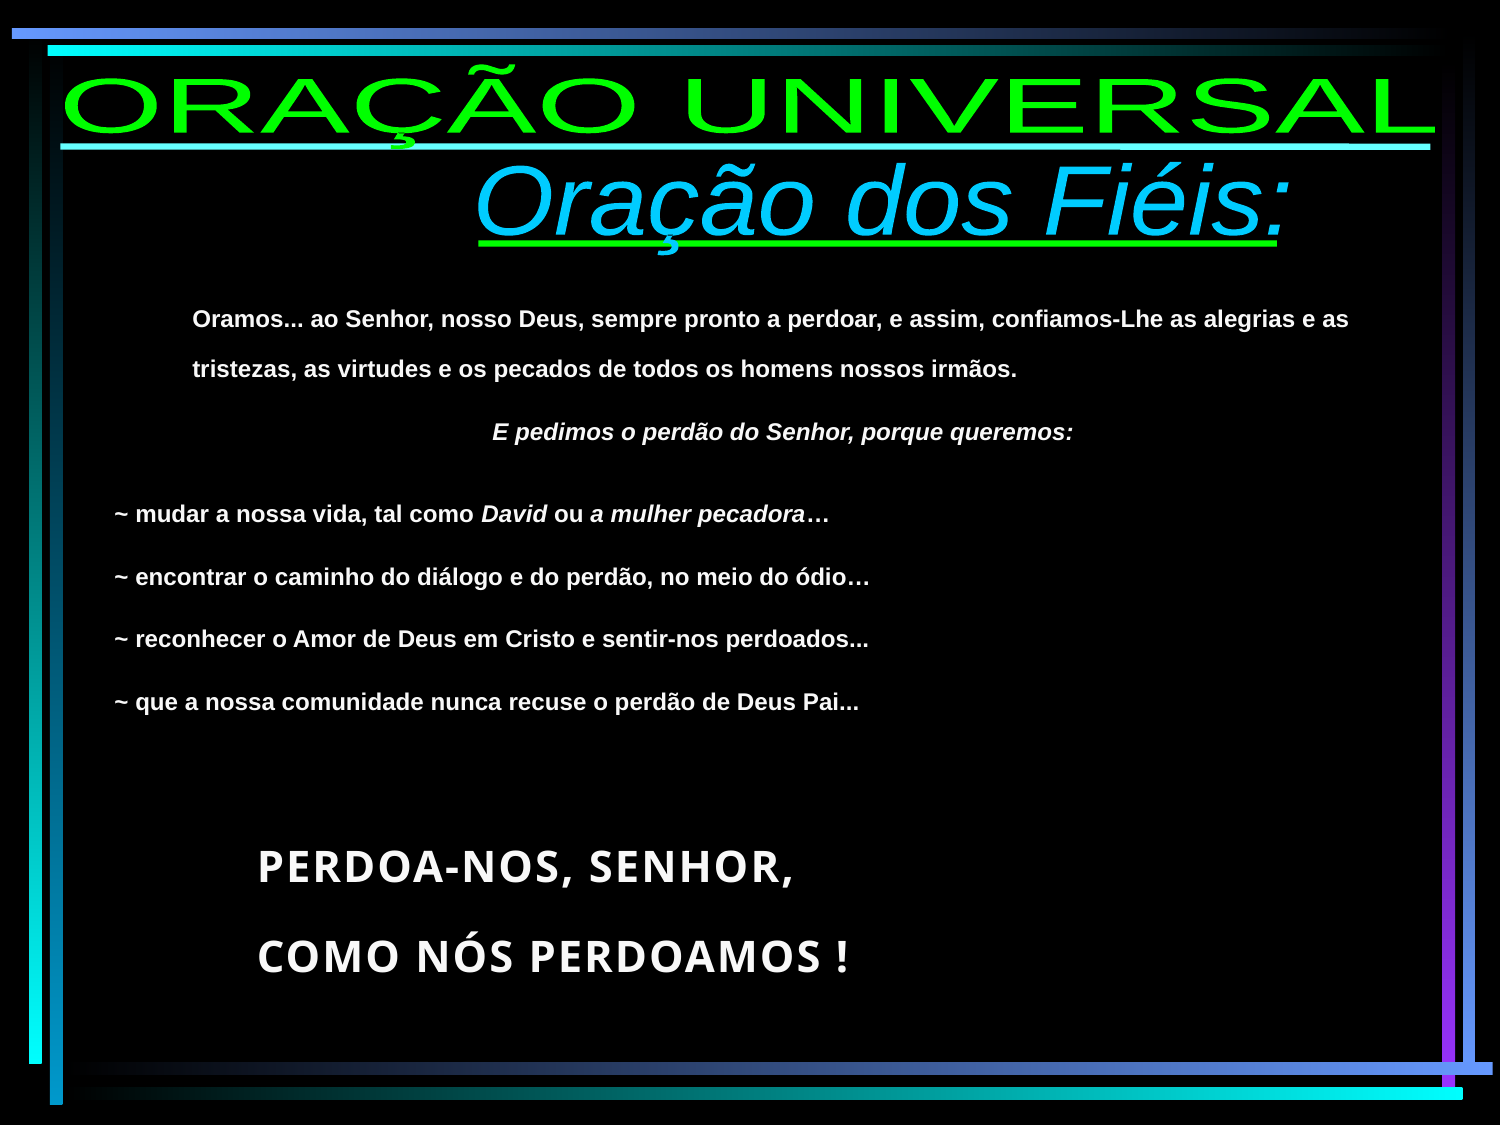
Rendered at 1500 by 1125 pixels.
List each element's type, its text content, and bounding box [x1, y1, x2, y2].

text_box Perdoa-nos, senhor, Como nós perdoamos ! [242, 822, 1317, 1018]
text_box Oramos... ao Senhor, nosso Deus, sempre pronto a perdoar, e assim, confiamos-Lhe as alegrias e as tristezas, as virtudes e os pecados de todos os homens nossos irmãos. E pedimos o perdão do Senhor, porque queremos: ~ mudar a nossa vida, tal como David ou a mulher pecadora… ~ encontrar o caminho do diálogo e do perdão, no meio do ódio… ~ reconhecer o Amor de Deus em Cristo e sentir-nos perdoados... ~ que a nossa comunidade nunca recuse o perdão de Deus Pai... [29, 290, 1447, 739]
